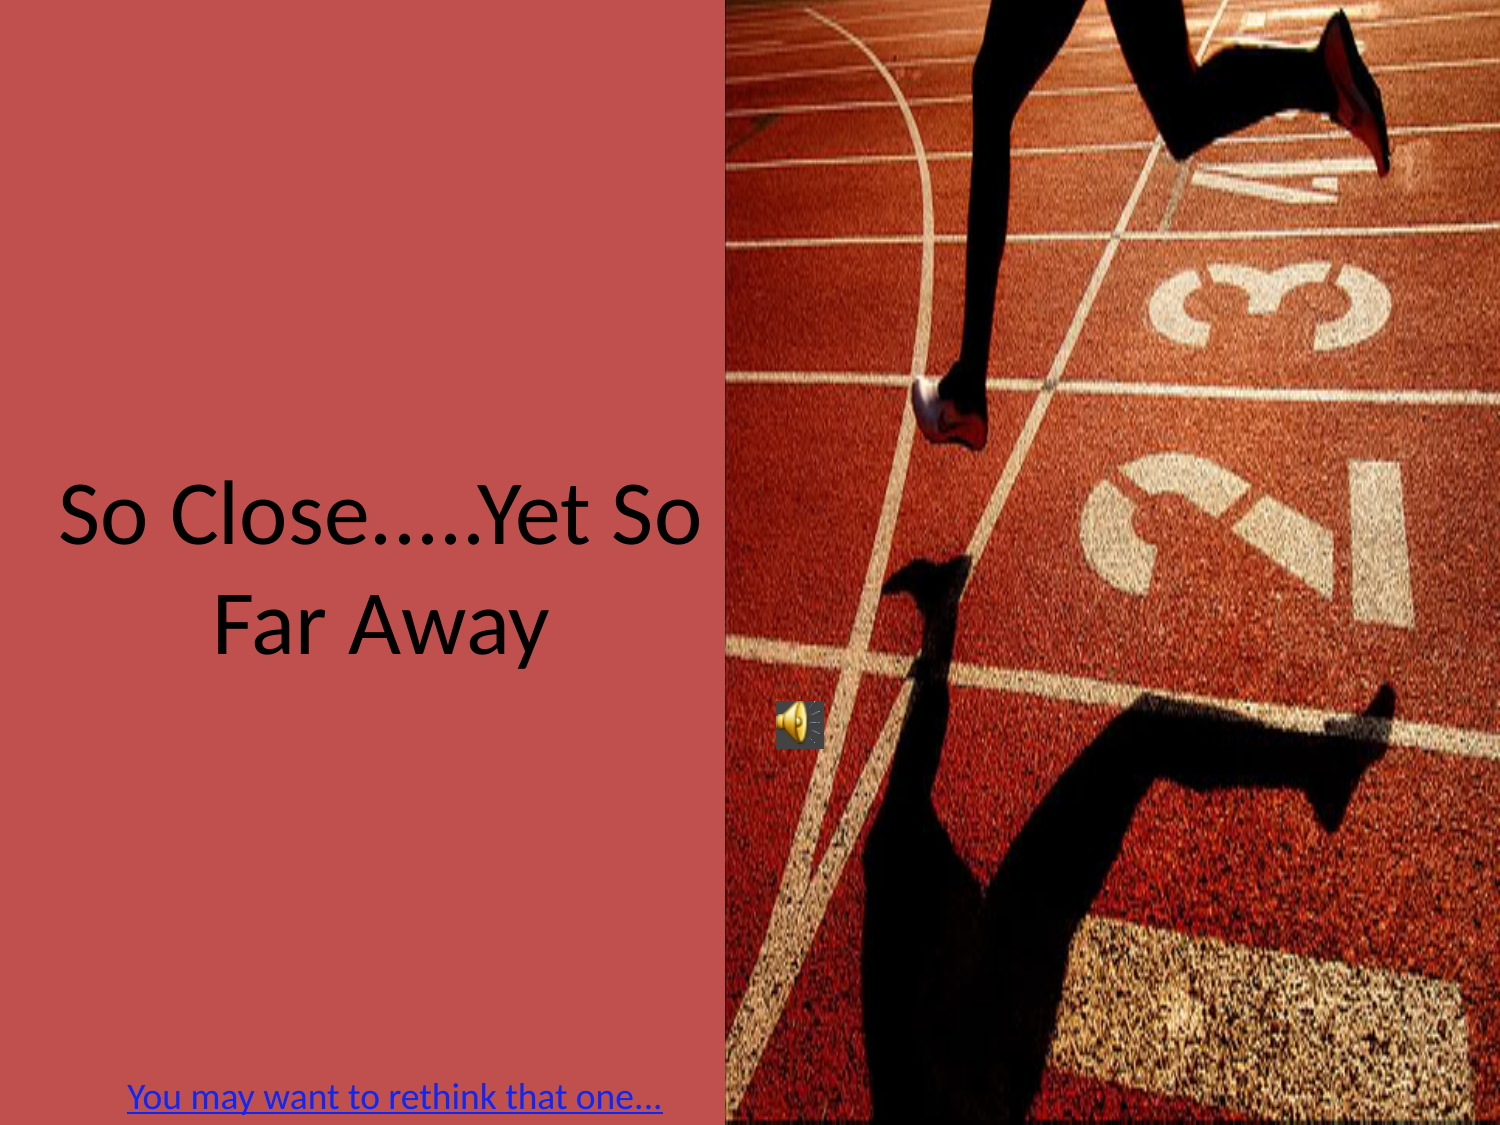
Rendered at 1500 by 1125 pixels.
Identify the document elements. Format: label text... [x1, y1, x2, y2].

picture [774, 699, 826, 751]
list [724, 0, 1500, 1125]
text_box You may want to rethink that one... [112, 1064, 713, 1125]
title So Close.....Yet So Far Away [0, 0, 722, 1125]
